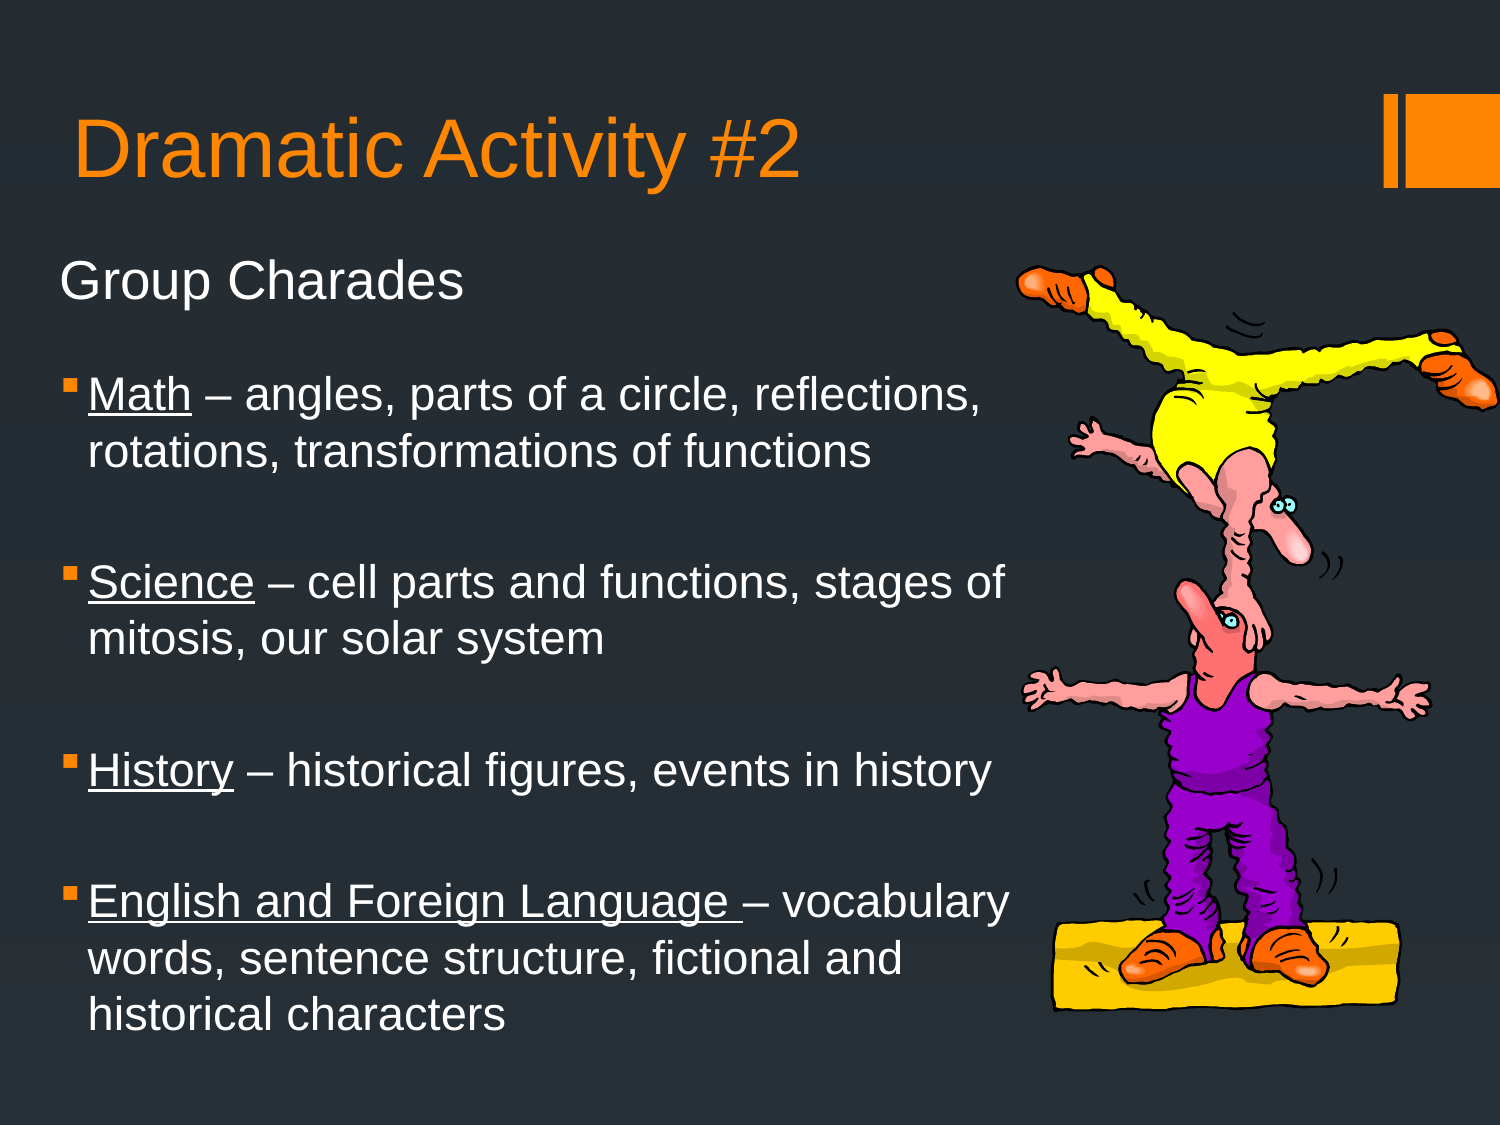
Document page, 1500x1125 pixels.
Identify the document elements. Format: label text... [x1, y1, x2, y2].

title Dramatic Activity #2 [57, 50, 1258, 202]
picture [1013, 261, 1500, 1013]
list Group Charades Math – angles, parts of a circle, reflections, rotations, transformations of functions Science – cell parts and functions, stages of mitosis, our solar system History – historical figures, events in history English and Foreign Language – vocabulary words, sentence structure, fictional and historical characters [37, 237, 1075, 1050]
